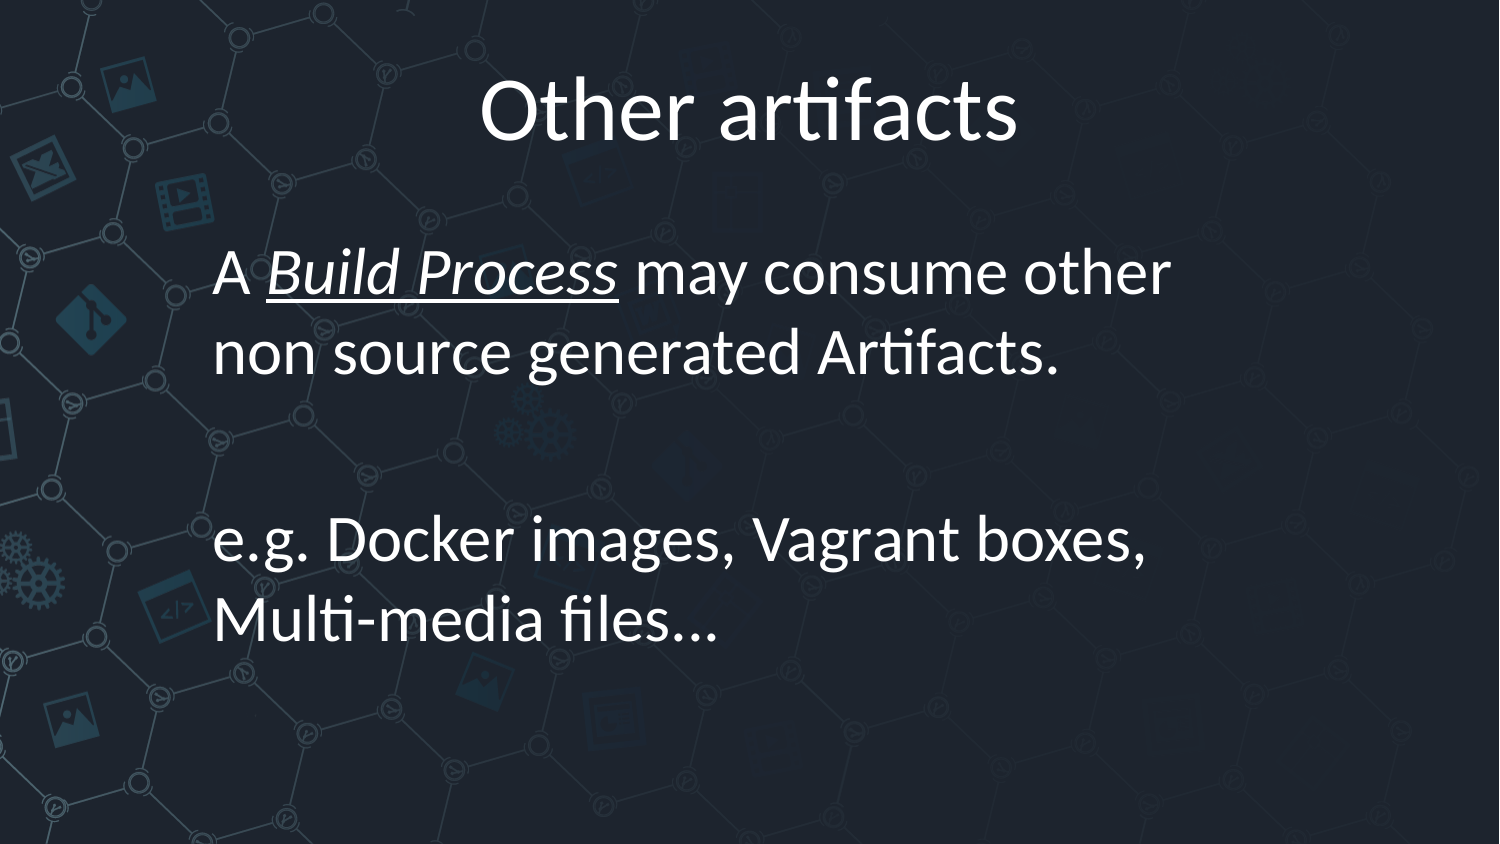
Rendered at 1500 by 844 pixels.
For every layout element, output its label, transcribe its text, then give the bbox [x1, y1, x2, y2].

title Other artifacts [75, 33, 1425, 175]
list A Build Process may consume other non source generated Artifacts. e.g. Docker images, Vagrant boxes, Multi-media files... [197, 220, 1272, 778]
picture [0, 0, 1500, 844]
